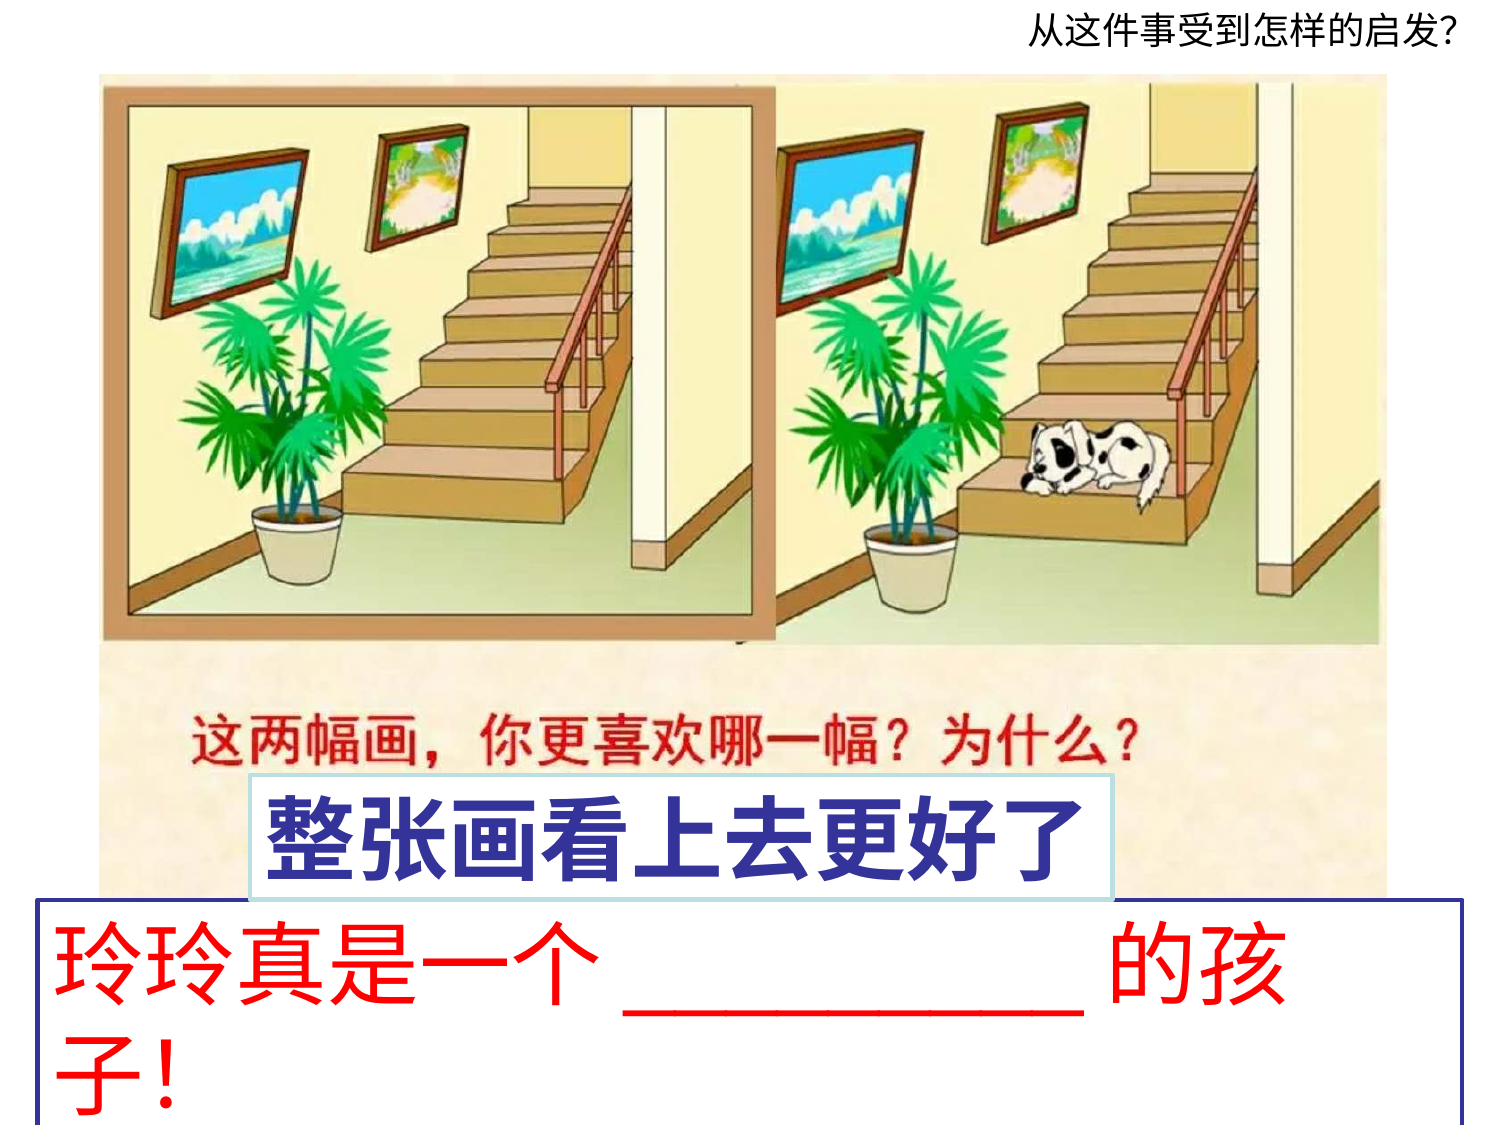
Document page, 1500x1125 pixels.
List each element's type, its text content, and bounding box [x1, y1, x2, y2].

text_box 从这件事受到怎样的启发？ [1012, 0, 1500, 60]
text_box 玲玲真是一个_________的孩子！ [35, 898, 1464, 1125]
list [99, 74, 1387, 1041]
